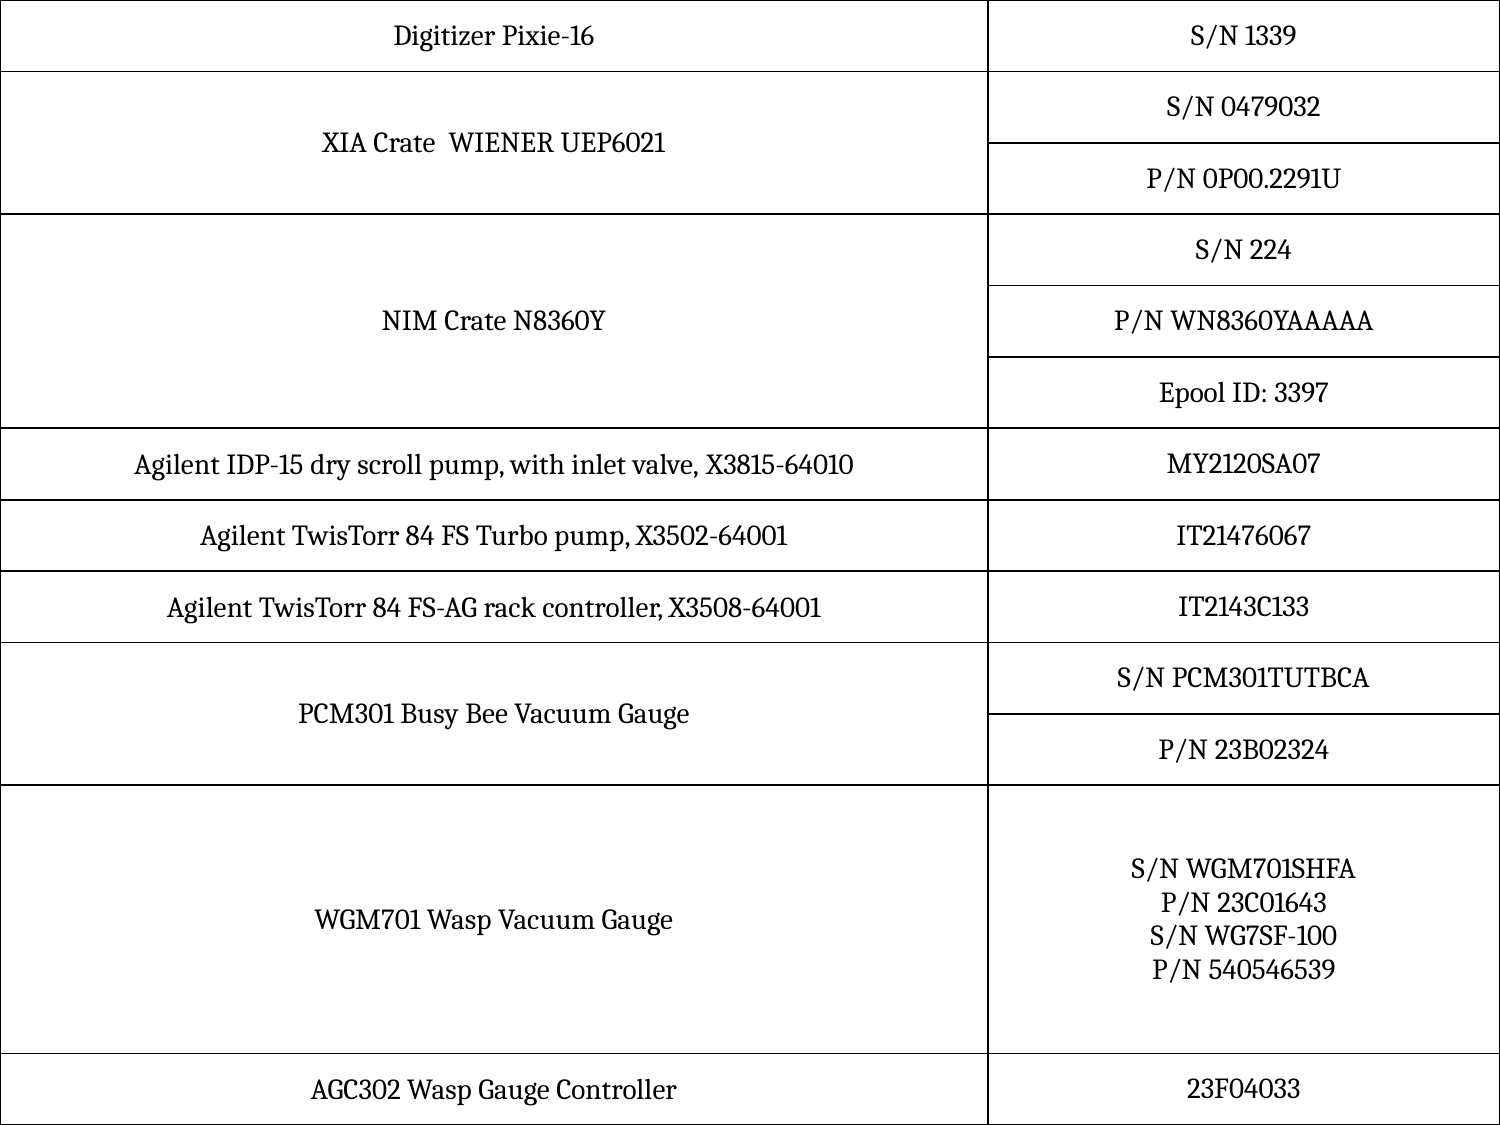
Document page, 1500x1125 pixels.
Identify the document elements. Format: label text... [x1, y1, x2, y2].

table_cell IT2143C133 [989, 572, 1499, 642]
table_cell PCM301 Busy Bee Vacuum Gauge [1, 643, 987, 784]
table_cell MY2120SA07 [989, 429, 1499, 499]
table_cell AGC302 Wasp Gauge Controller [1, 1054, 987, 1124]
table_cell S/N PCM301TUTBCA [989, 643, 1499, 713]
table_cell P/N WN8360YAAAAA [989, 286, 1499, 356]
table_cell WGM701 Wasp Vacuum Gauge [1, 786, 987, 1053]
table_cell Agilent TwisTorr 84 FS-AG rack controller, X3508-64001 [1, 572, 987, 642]
table_cell NIM Crate N8360Y [1, 215, 987, 427]
table_cell S/N 224 [989, 215, 1499, 285]
table_cell P/N 0P00.2291U [989, 144, 1499, 213]
table_cell S/N WGM701SHFA P/N 23C01643 S/N WG7SF-100 P/N 540546539 [989, 786, 1499, 1053]
table_cell Epool ID: 3397 [989, 358, 1499, 427]
table_cell Agilent IDP-15 dry scroll pump, with inlet valve, X3815-64010 [1, 429, 987, 499]
table_cell P/N 23B02324 [989, 715, 1499, 784]
table_cell S/N 0479032 [989, 72, 1499, 142]
table_cell IT21476067 [989, 501, 1499, 570]
table_cell XIA Crate WIENER UEP6021 [1, 72, 987, 213]
table_cell Agilent TwisTorr 84 FS Turbo pump, X3502-64001 [1, 501, 987, 570]
table_header Digitizer Pixie-16 [1, 1, 987, 71]
table_header S/N 1339 [989, 1, 1499, 71]
table_cell 23F04033 [989, 1054, 1499, 1124]
